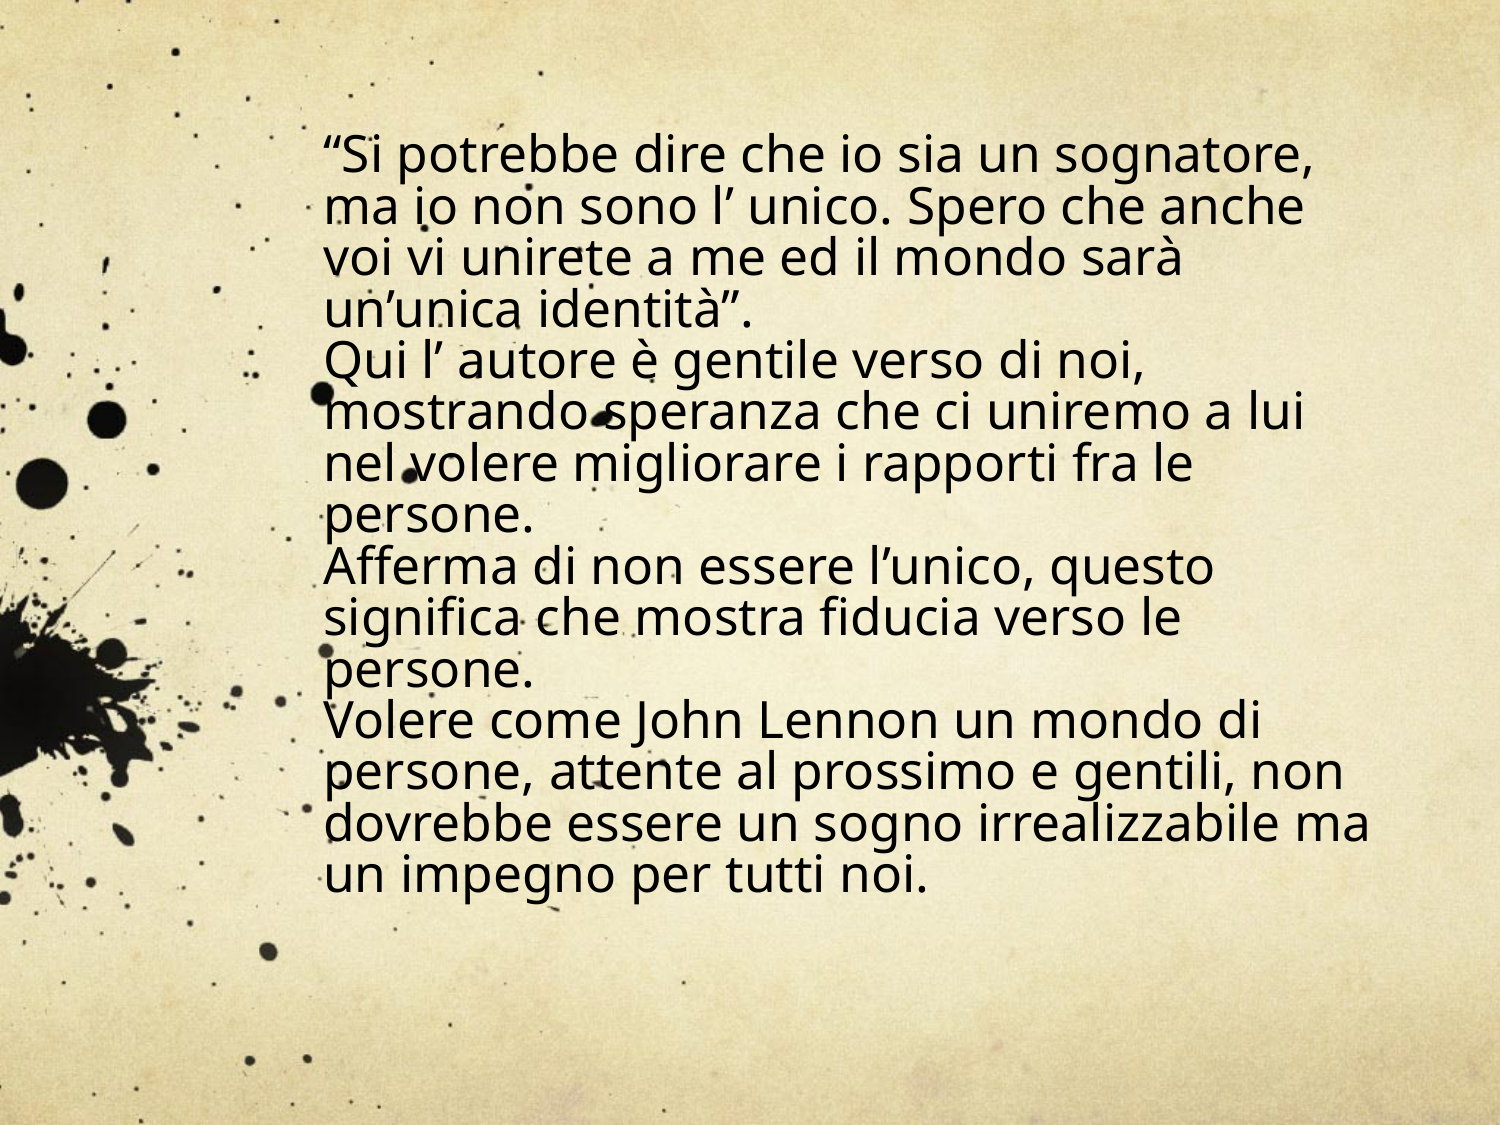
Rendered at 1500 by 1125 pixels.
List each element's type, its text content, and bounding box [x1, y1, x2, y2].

picture [0, 0, 1500, 1125]
subtitle “Si potrebbe dire che io sia un sognatore, ma io non sono l’ unico. Spero che anche voi vi unirete a me ed il mondo sarà un’unica identità”. Qui l’ autore è gentile verso di noi, mostrando speranza che ci uniremo a lui nel volere migliorare i rapporti fra le persone. Afferma di non essere l’unico, questo significa che mostra fiducia verso le persone. Volere come John Lennon un mondo di persone, attente al prossimo e gentili, non dovrebbe essere un sogno irrealizzabile ma un impegno per tutti noi. [308, 77, 1396, 914]
